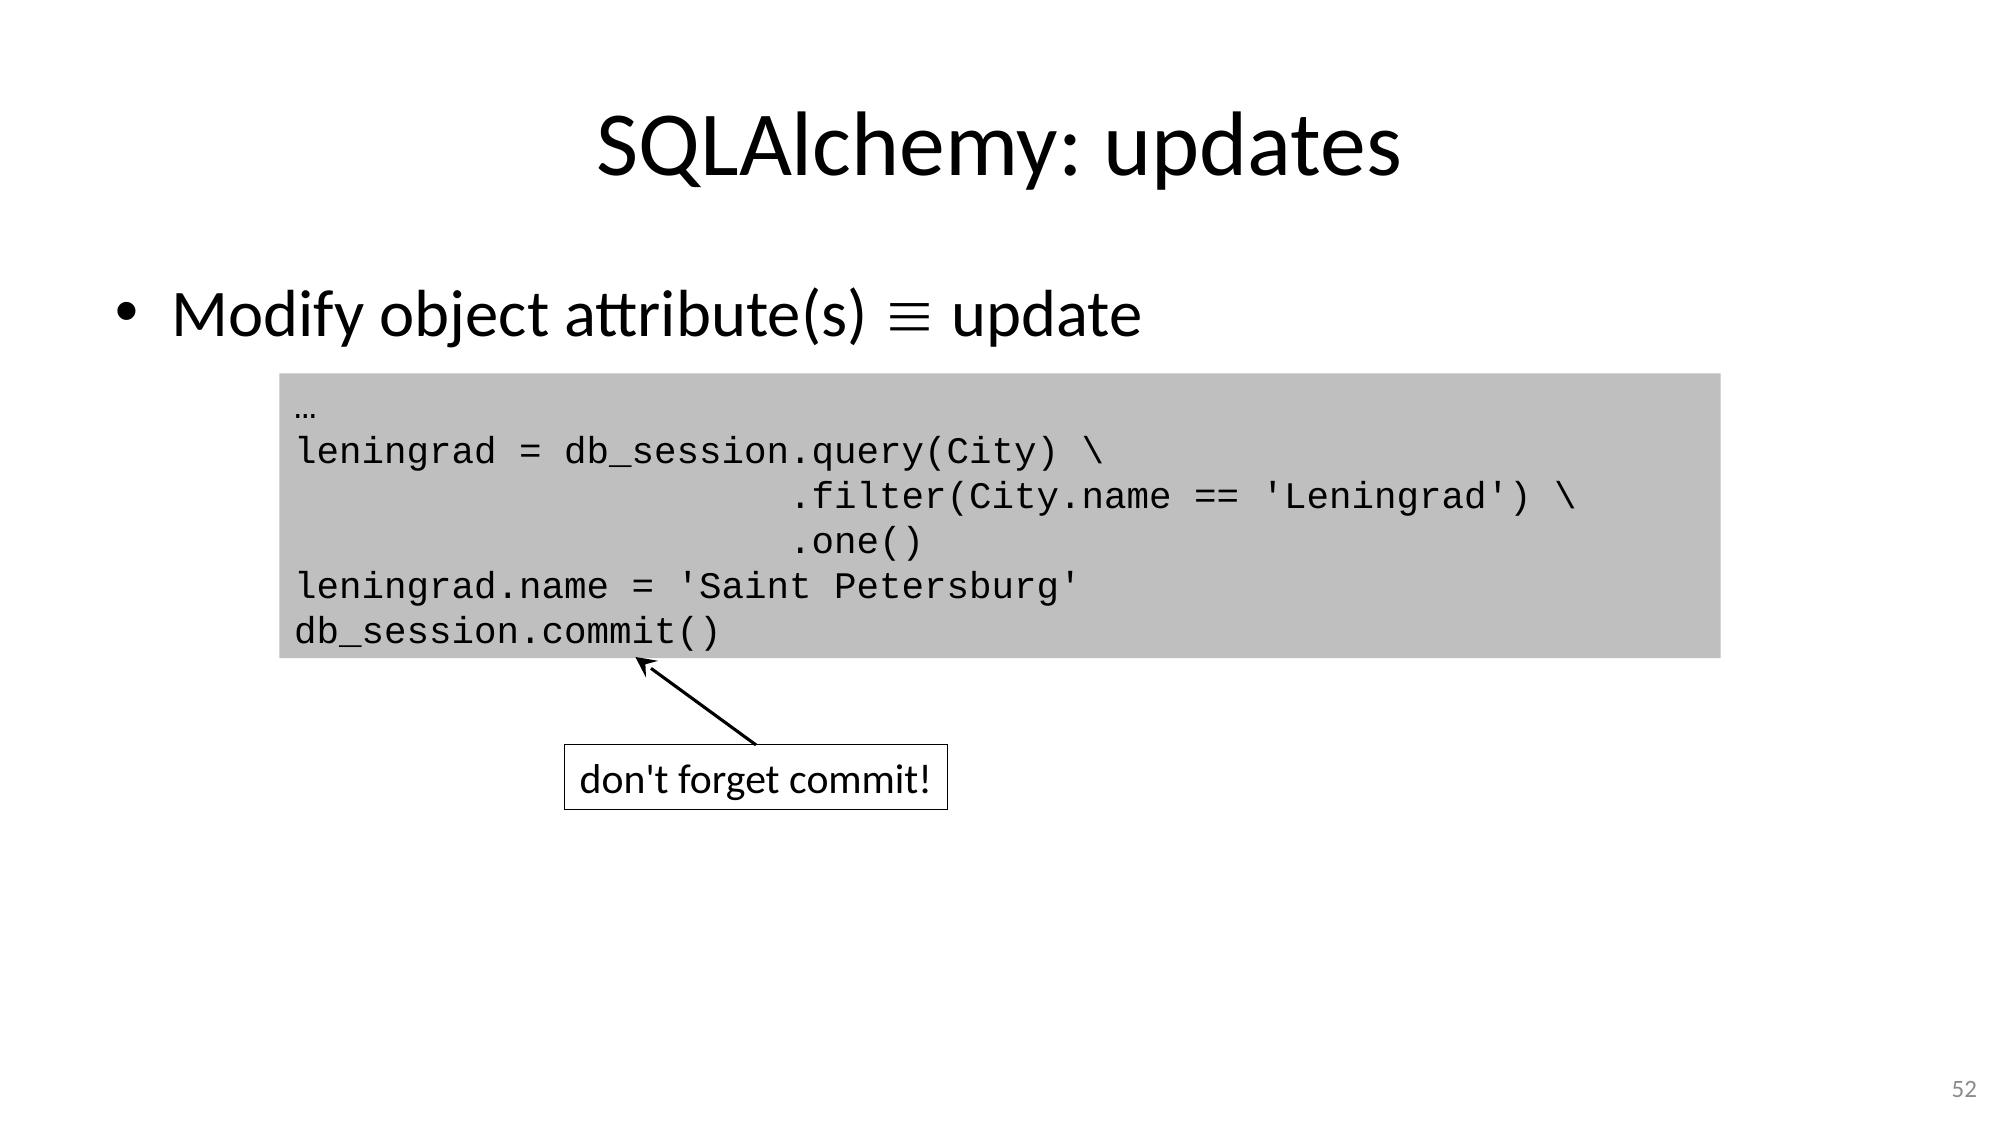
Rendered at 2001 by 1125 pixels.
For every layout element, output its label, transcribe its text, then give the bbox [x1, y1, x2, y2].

list Modify object attribute(s)  update [99, 262, 1900, 1005]
title SQLAlchemy: updates [99, 45, 1900, 233]
text_box … leningrad = db_session.query(City) \ .filter(City.name == 'Leningrad') \ .one() leningrad.name = 'Saint Petersburg' db_session.commit() [279, 373, 1721, 659]
slide_number 52 [1525, 1057, 1993, 1118]
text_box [562, 656, 950, 811]
